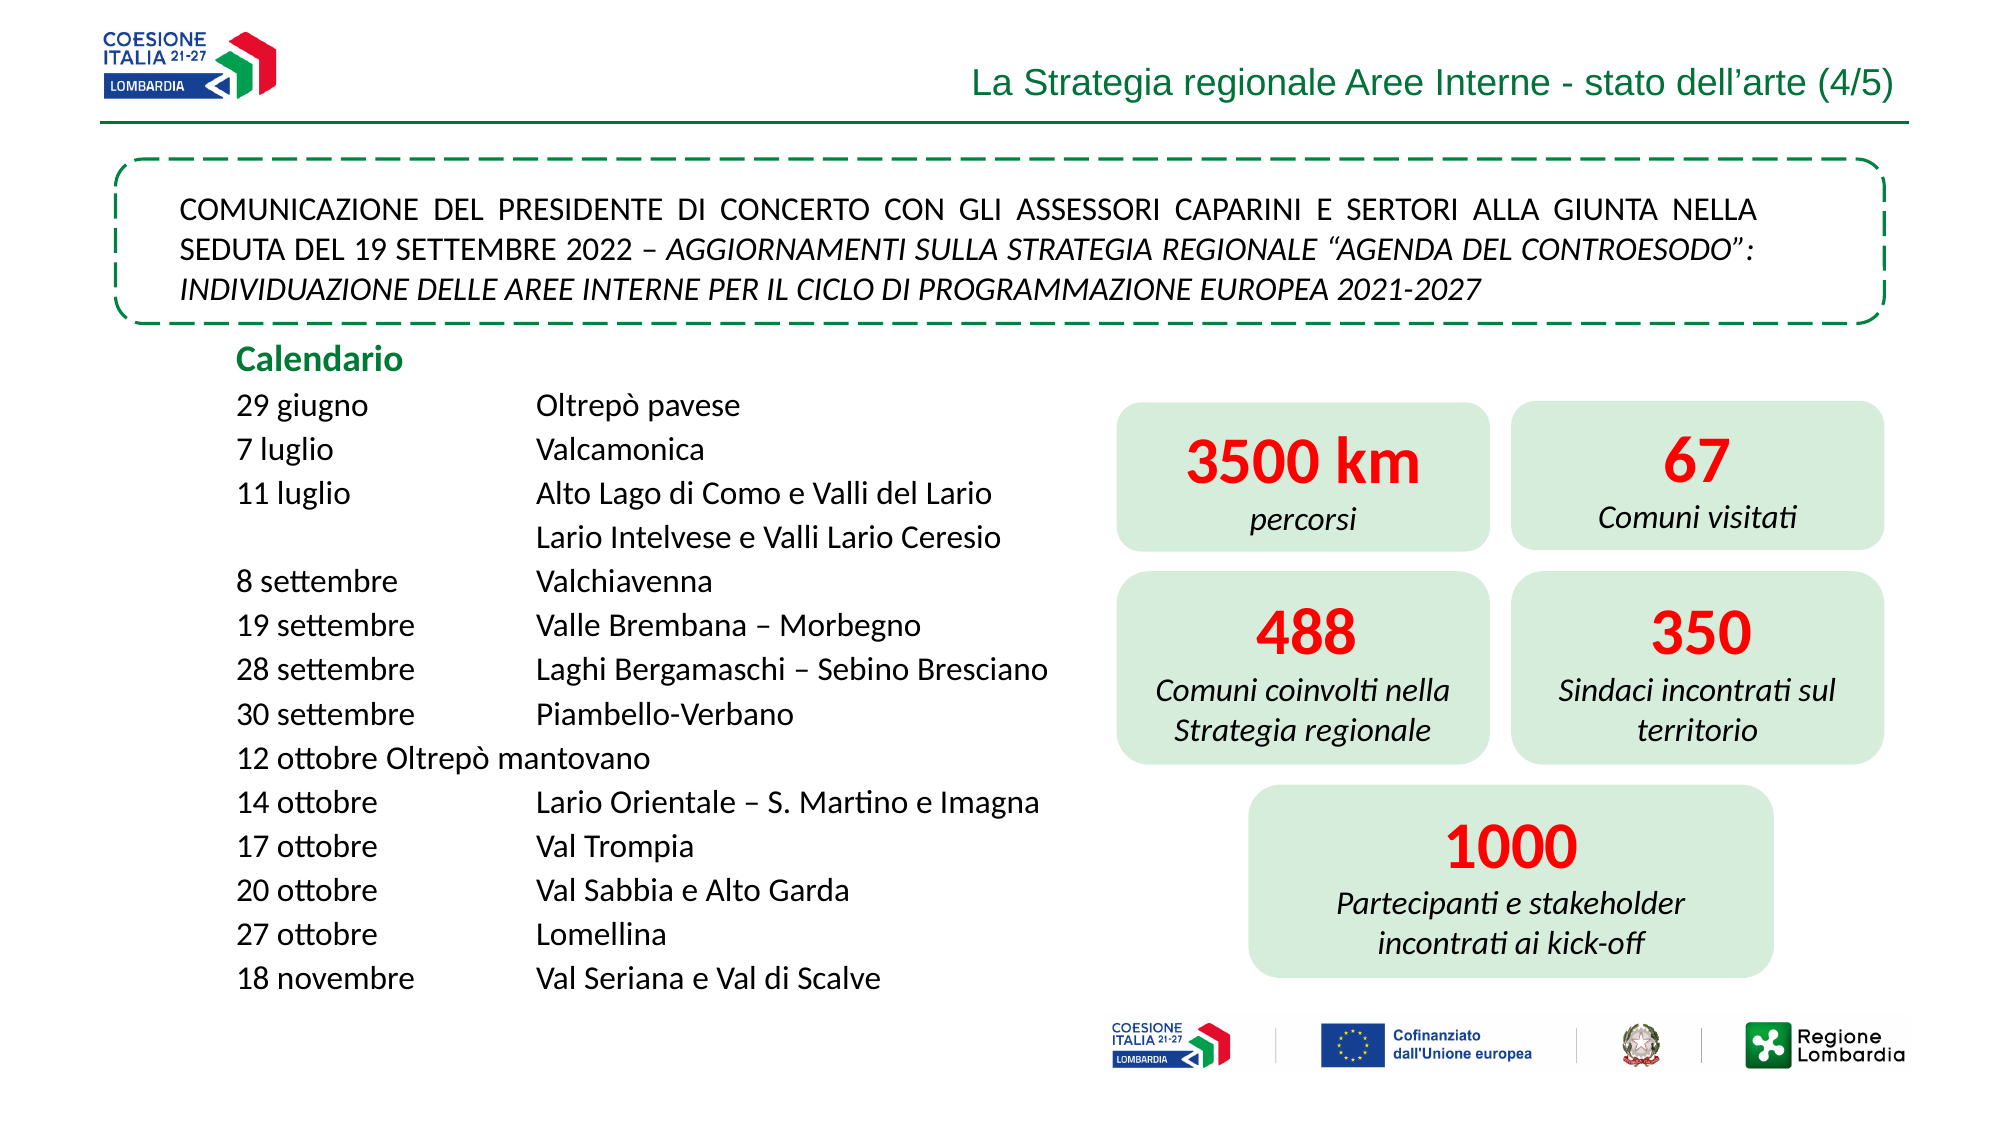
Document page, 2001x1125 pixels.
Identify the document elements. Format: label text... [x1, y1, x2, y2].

text_box La Strategia regionale Aree Interne - stato dell’arte (4/5) [774, 50, 1910, 111]
text_box 488 Comuni coinvolti nella Strategia regionale [1116, 571, 1490, 765]
text_box [114, 158, 1885, 324]
text_box Calendario 29 giugno Oltrepò pavese 7 luglio Valcamonica 11 luglio Alto Lago di Como e Valli del Lario Lario Intelvese e Valli Lario Ceresio 8 settembre Valchiavenna 19 settembre Valle Brembana – Morbegno 28 settembre Laghi Bergamaschi – Sebino Bresciano 30 settembre Piambello-Verbano 12 ottobre Oltrepò mantovano 14 ottobre Lario Orientale – S. Martino e Imagna 17 ottobre Val Trompia 20 ottobre Val Sabbia e Alto Garda 27 ottobre Lomellina 18 novembre Val Seriana e Val di Scalve [221, 326, 1128, 1004]
text_box 3500 km percorsi [1128, 402, 1490, 552]
text_box 350 Sindaci incontrati sul territorio [1511, 571, 1885, 765]
picture [90, 16, 291, 115]
text_box 1000 Partecipanti e stakeholder incontrati ai kick-off [1248, 784, 1774, 979]
picture [1103, 1012, 1910, 1074]
text_box COMUNICAZIONE DEL PRESIDENTE DI CONCERTO CON GLI ASSESSORI CAPARINI E SERTORI ALLA GIUNTA NELLA SEDUTA DEL 19 SETTEMBRE 2022 – AGGIORNAMENTI SULLA STRATEGIA REGIONALE “AGENDA DEL CONTROESODO”: INDIVIDUAZIONE DELLE AREE INTERNE PER IL CICLO DI PROGRAMMAZIONE EUROPEA 2021-2027 [164, 179, 1772, 315]
text_box 67 Comuni visitati [1511, 400, 1885, 551]
